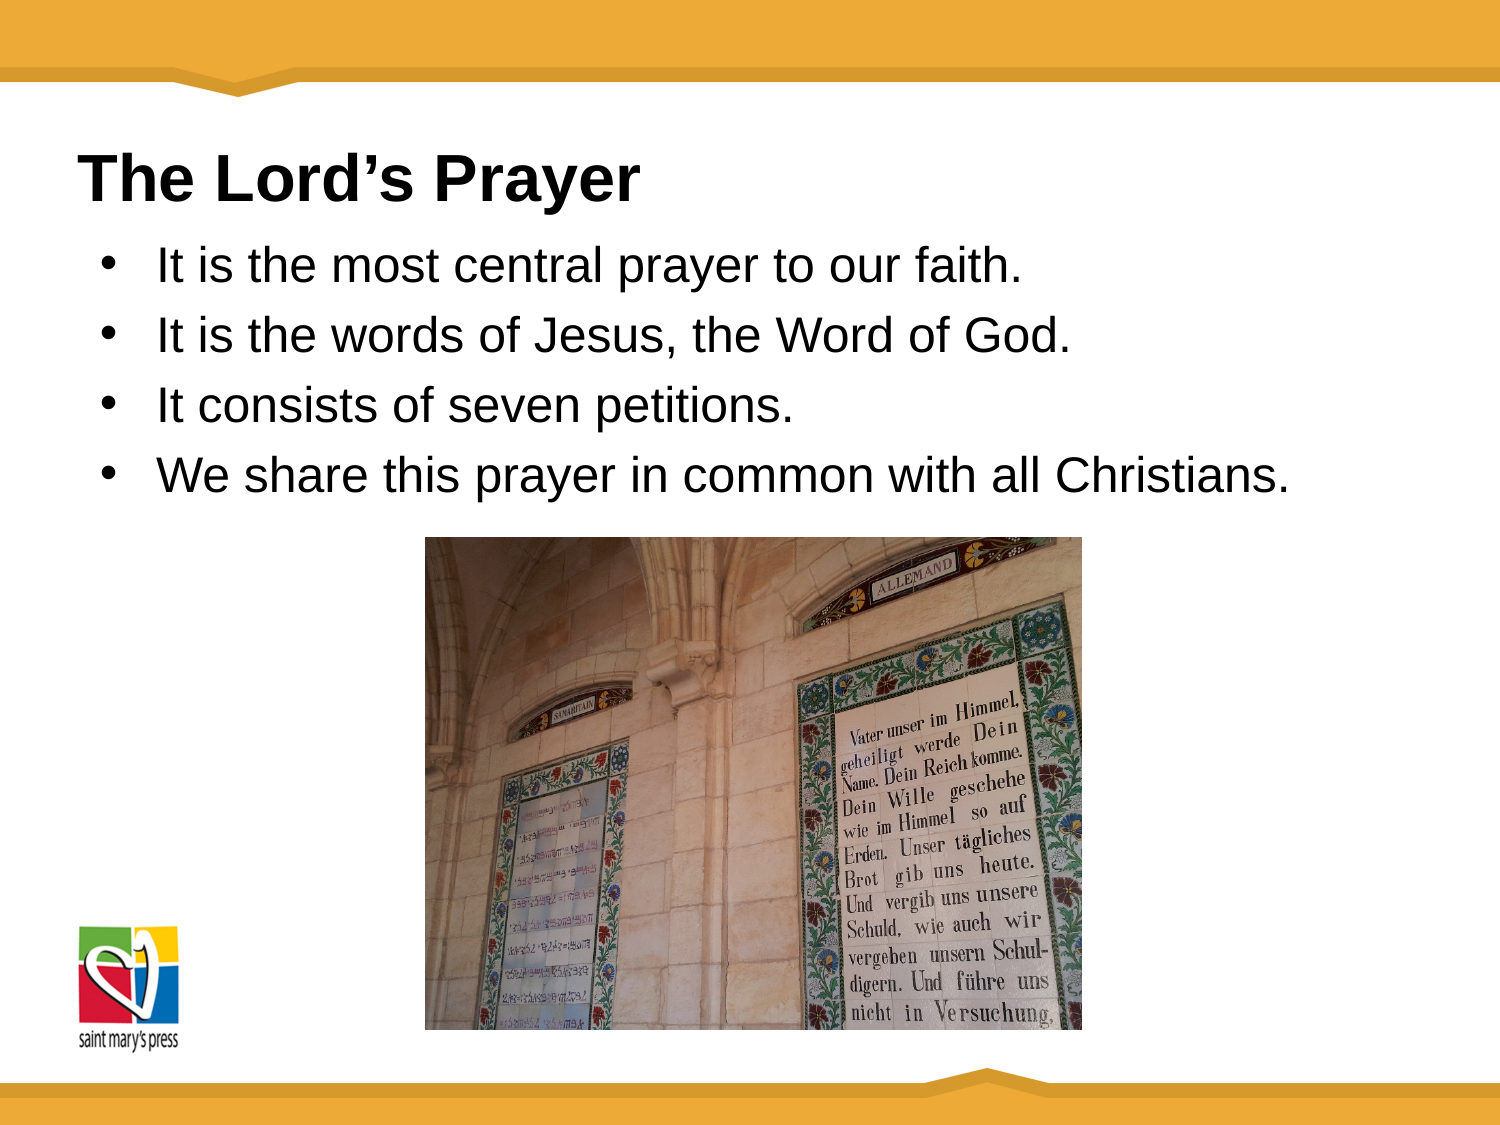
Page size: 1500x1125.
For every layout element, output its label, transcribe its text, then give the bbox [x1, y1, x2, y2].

list It is the most central prayer to our faith. It is the words of Jesus, the Word of God. It consists of seven petitions. We share this prayer in common with all Christians. [84, 224, 1448, 932]
picture [0, 0, 1500, 1125]
title The Lord’s Prayer [62, 112, 1450, 238]
